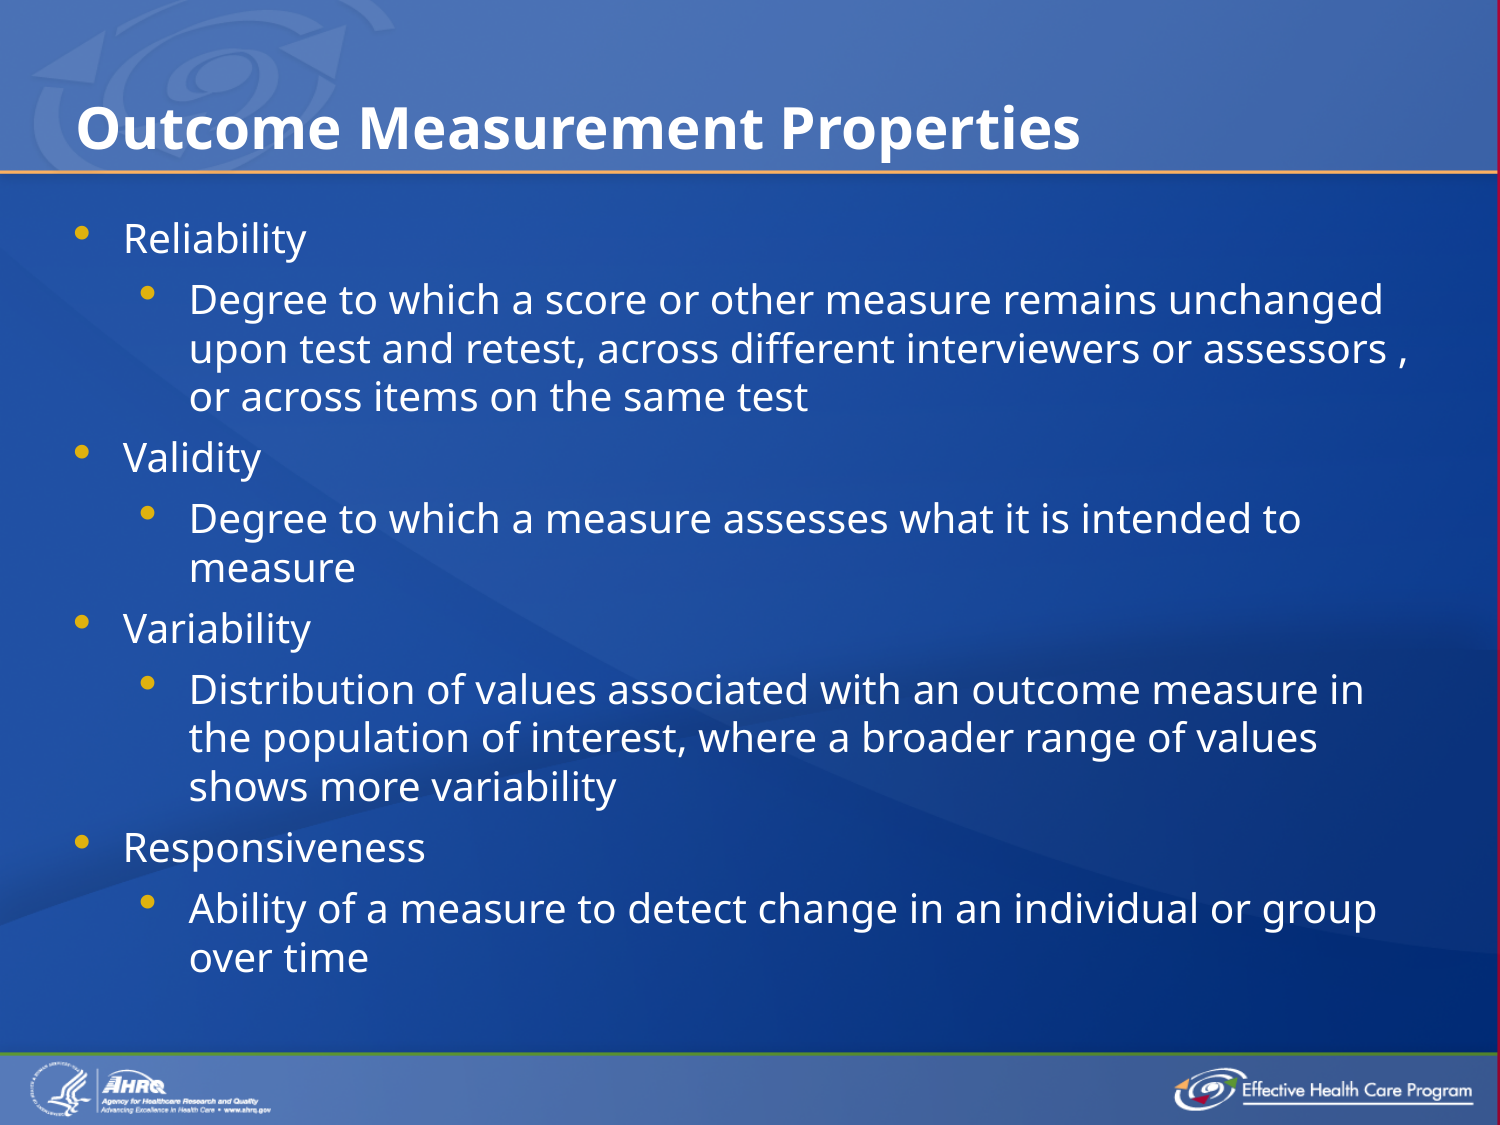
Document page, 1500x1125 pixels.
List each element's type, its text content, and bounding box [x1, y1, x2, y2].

list Reliability Degree to which a score or other measure remains unchanged upon test and retest, across different interviewers or assessors , or across items on the same test Validity Degree to which a measure assesses what it is intended to measure Variability Distribution of values associated with an outcome measure in the population of interest, where a broader range of values shows more variability Responsiveness Ability of a measure to detect change in an individual or group over time [75, 213, 1425, 1005]
picture [0, 0, 1500, 1125]
title Outcome Measurement Properties [75, 21, 1425, 163]
